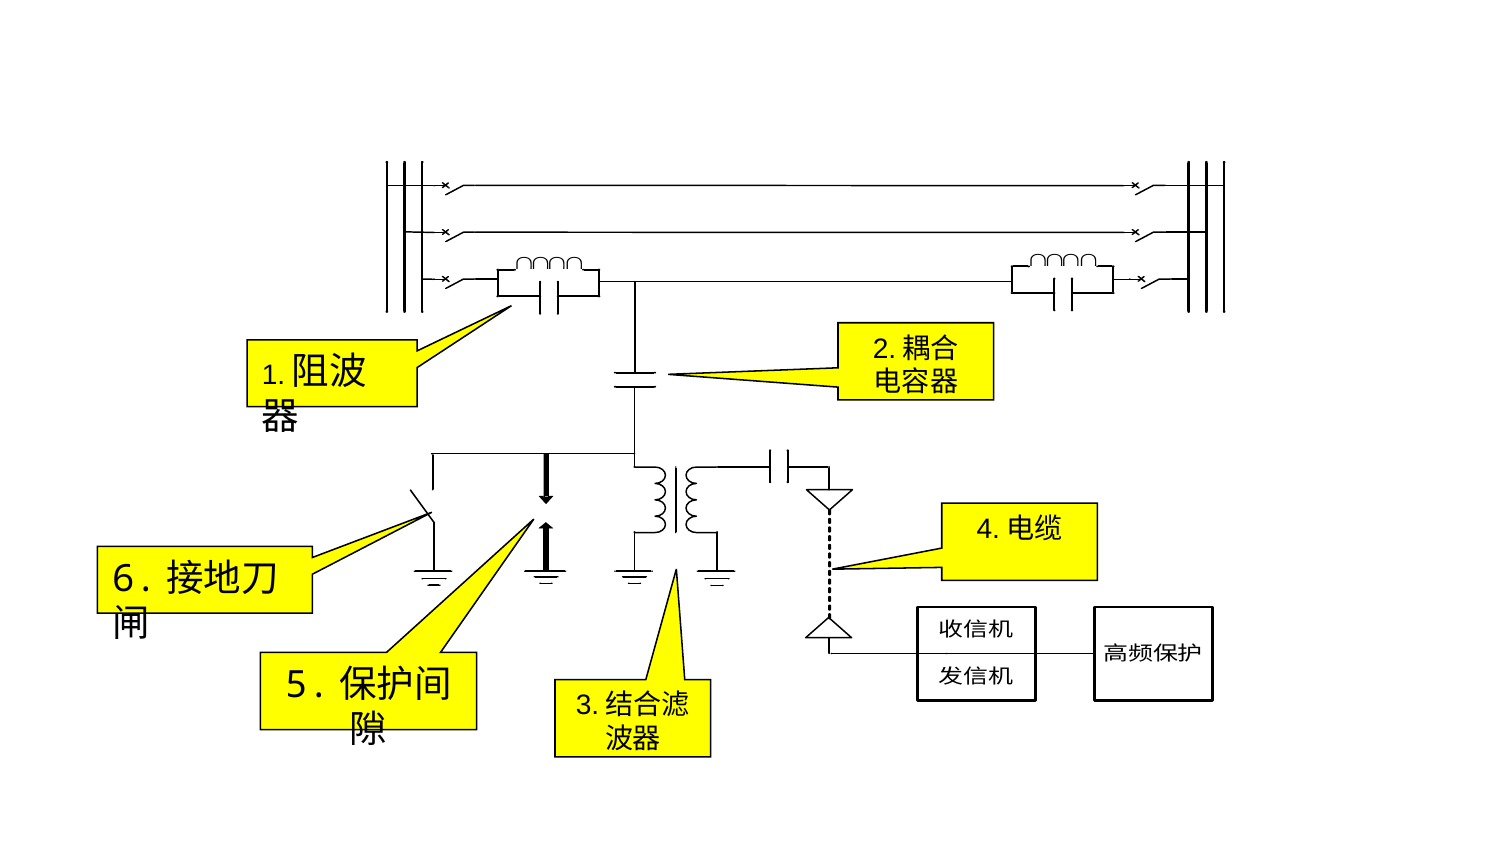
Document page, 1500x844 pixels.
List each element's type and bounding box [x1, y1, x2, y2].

text_box [97, 69, 1230, 758]
